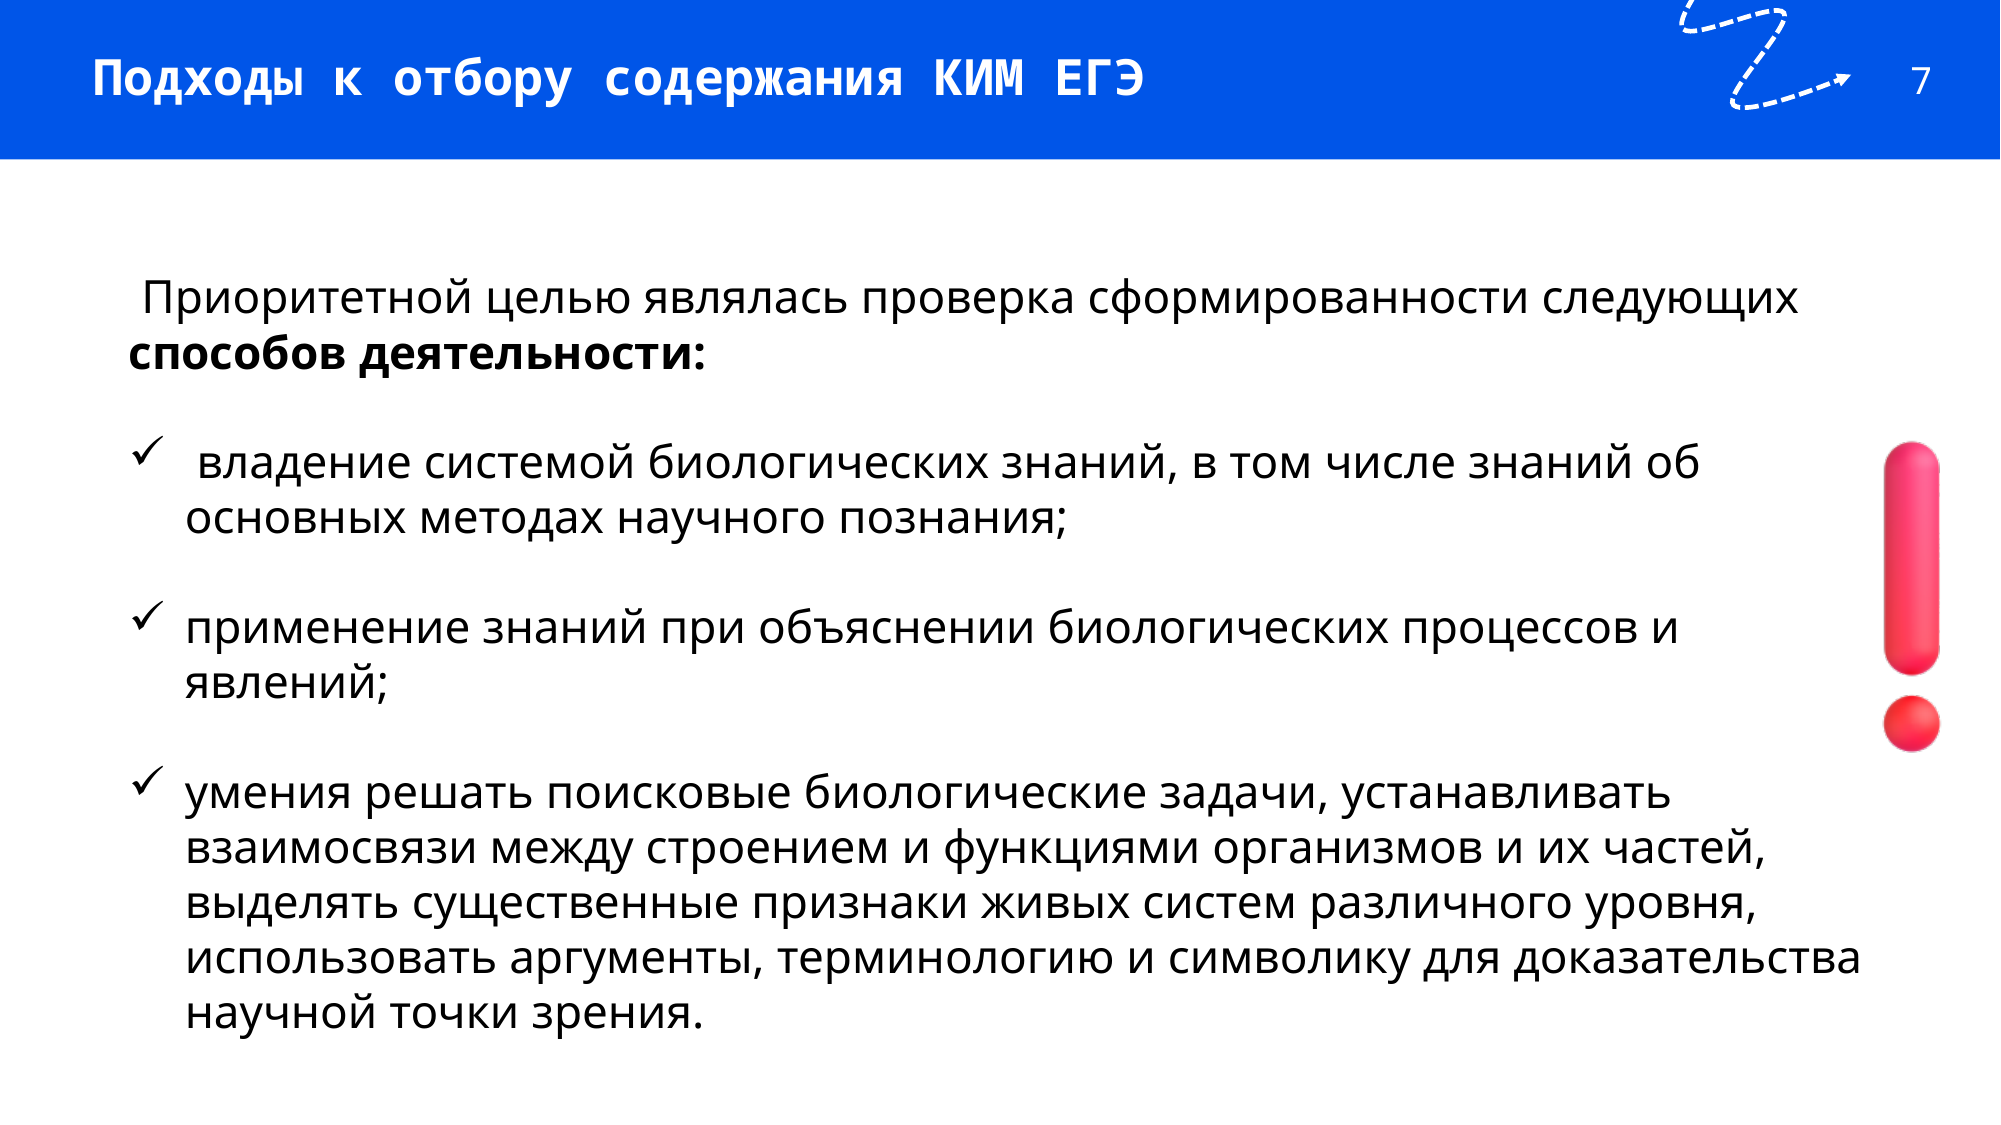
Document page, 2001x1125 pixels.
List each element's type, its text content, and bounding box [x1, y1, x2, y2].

picture [1733, 418, 2000, 776]
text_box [0, 0, 2000, 160]
text_box Приоритетной целью являлась проверка сформированности следующих способов деятельности: владение системой биологических знаний, в том числе знаний об основных методах научного познания; применение знаний при объяснении биологических процессов и явлений; умения решать поисковые биологические задачи, устанавливать взаимосвязи между строением и функциями организмов и их частей, выделять существенные признаки живых систем различного уровня, использовать аргументы, терминологию и символику для доказательства научной точки зрения. [113, 255, 1912, 1125]
